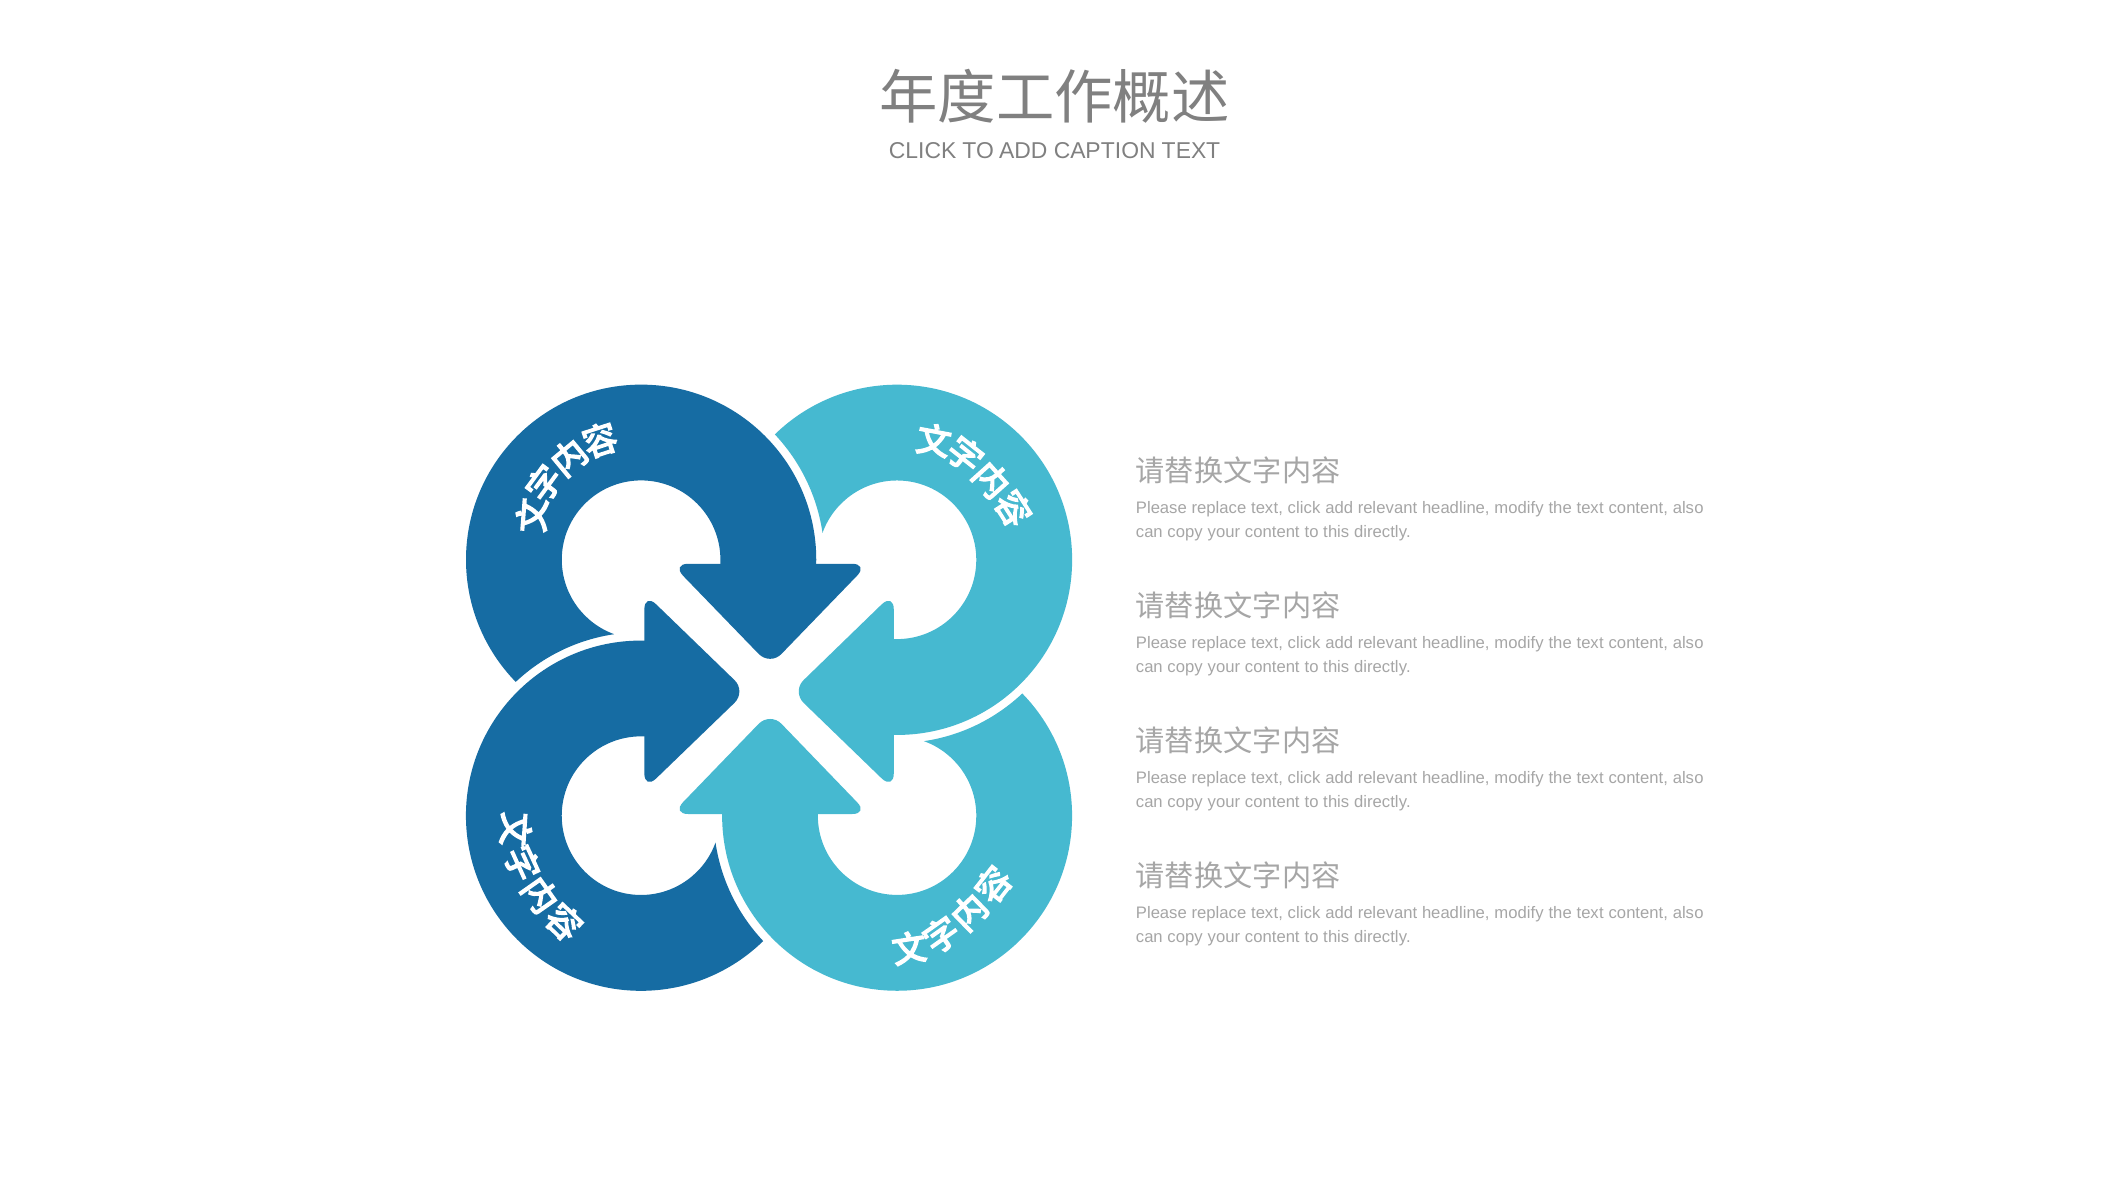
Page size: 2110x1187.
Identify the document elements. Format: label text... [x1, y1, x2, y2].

text_box CLICK TO ADD CAPTION TEXT [865, 135, 1245, 163]
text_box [1135, 715, 1728, 810]
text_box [1135, 850, 1728, 945]
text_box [465, 384, 1073, 991]
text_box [1135, 444, 1728, 539]
text_box 年度工作概述 [865, 60, 1245, 131]
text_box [1135, 580, 1728, 674]
